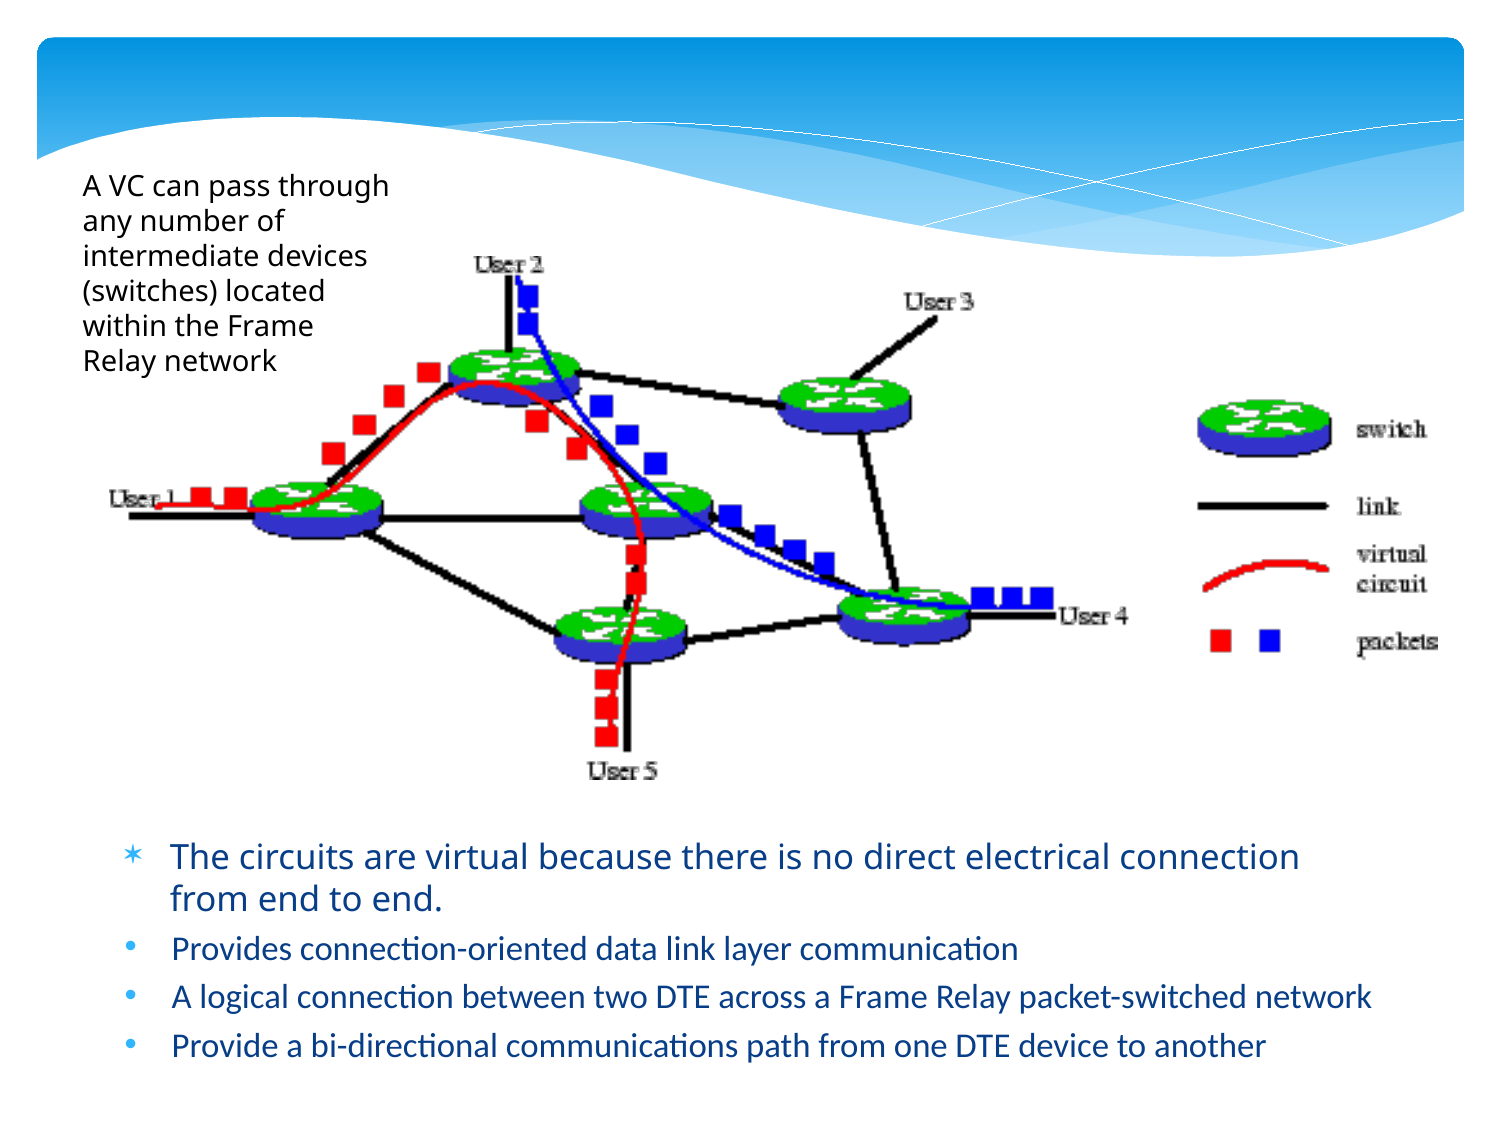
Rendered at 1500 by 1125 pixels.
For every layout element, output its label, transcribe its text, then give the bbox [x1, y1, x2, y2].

picture [109, 255, 1438, 780]
list The circuits are virtual because there is no direct electrical connection from end to end. Provides connection-oriented data link layer communication A logical connection between two DTE across a Frame Relay packet-switched network Provide a bi-directional communications path from one DTE device to another [109, 827, 1400, 1084]
text_box A VC can pass through any number of intermediate devices (switches) located within the Frame Relay network [67, 160, 409, 385]
